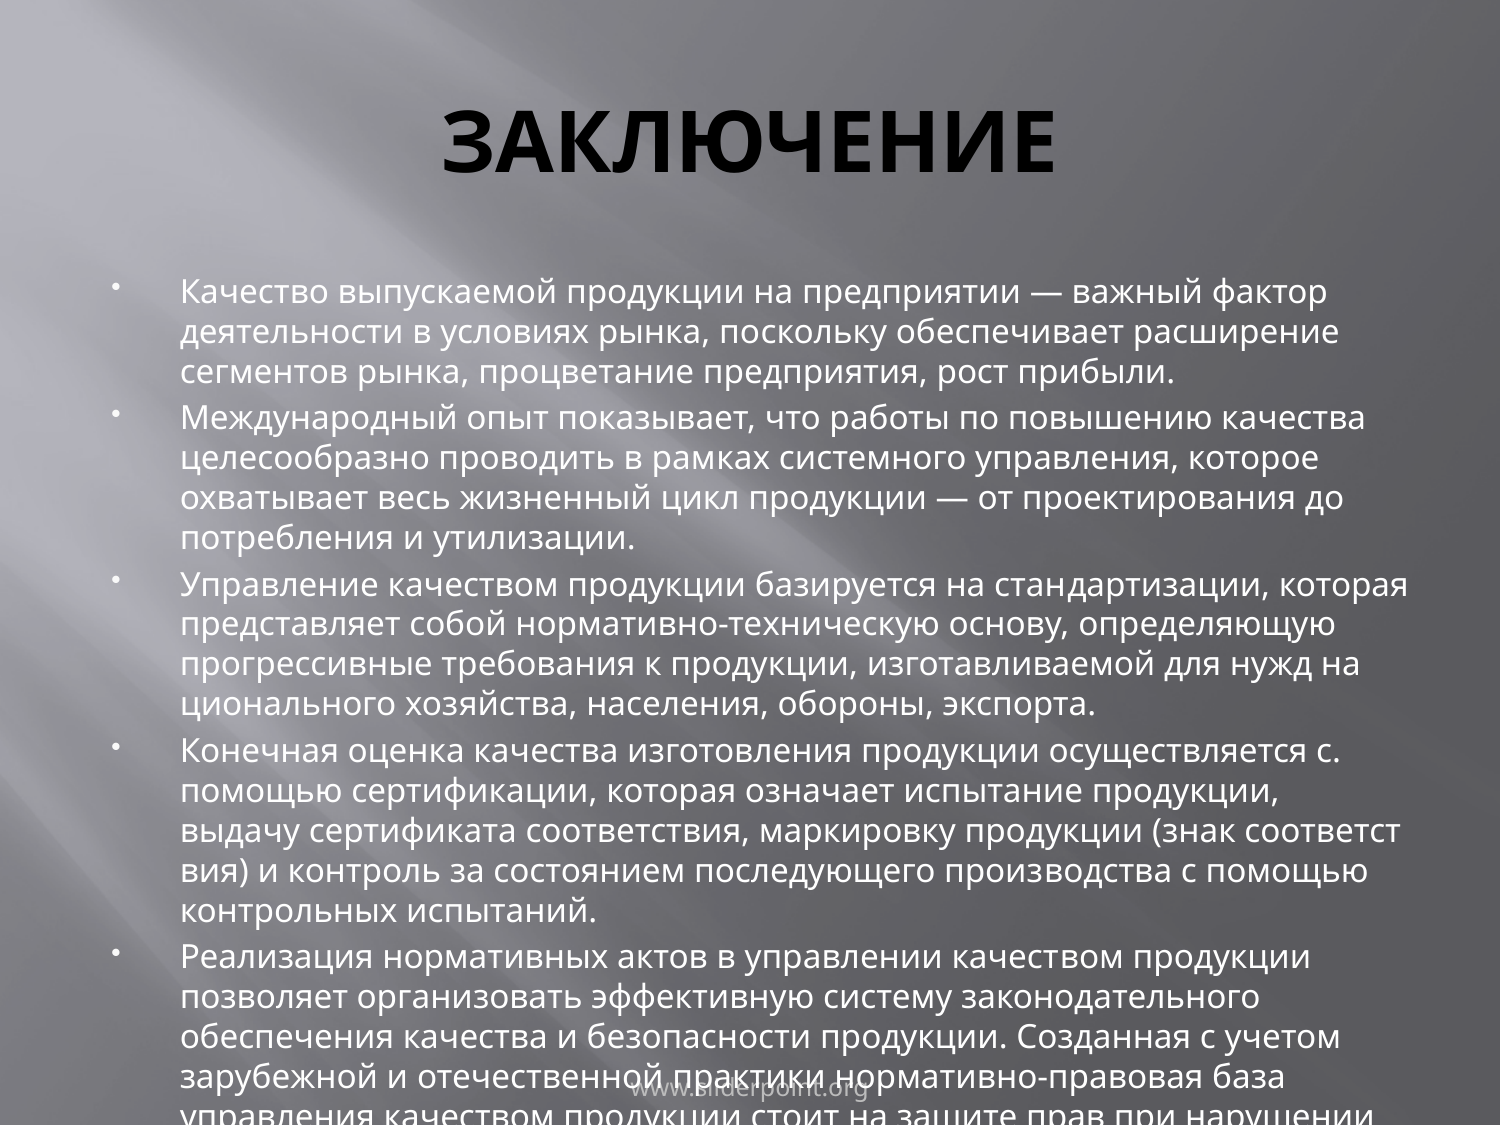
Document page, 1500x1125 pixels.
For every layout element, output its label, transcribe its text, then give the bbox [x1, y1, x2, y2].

list Качество выпускаемой продукции на предприятии — важный фактор деятельности в условиях рынка, по­скольку обеспечивает расширение сегментов рынка, процветание предприятия, рост прибыли. Международный опыт показывает, что работы по повышению качества целесообразно проводить в рам­ках системного управления, которое охватывает весь жизненный цикл продукции — от проектирования до потребления и утилизации. Управление качеством продукции базируется на стан­дартизации, которая представляет собой нормативно-техническую основу, определяющую прогрессивные требования к продукции, изготавливаемой для нужд на­ционального хозяйства, населения, обороны, экспорта. Конечная оценка качества изготовления продукции осуществляется с. помощью сертификации, которая означает испытание продукции, выдачу сертификата соответствия, маркировку продукции (знак соответст­вия) и контроль за состоянием последующего произ­водства с помощью контрольных испытаний. Реализация нормативных актов в управлении качест­вом продукции позволяет организовать эффективную систему законодательного обеспечения качества и безопасности продукции. Созданная с учетом зару­бежной и отечественной практики нормативно-правовая база управления качеством продукции стоит на защите прав при нарушении прав и интересов гра­ждан и юридических лиц на территории РБ. [75, 262, 1425, 1035]
title ЗАКЛЮЧЕНИЕ [75, 45, 1425, 233]
footer www.sliderpoint.org [512, 1052, 988, 1113]
